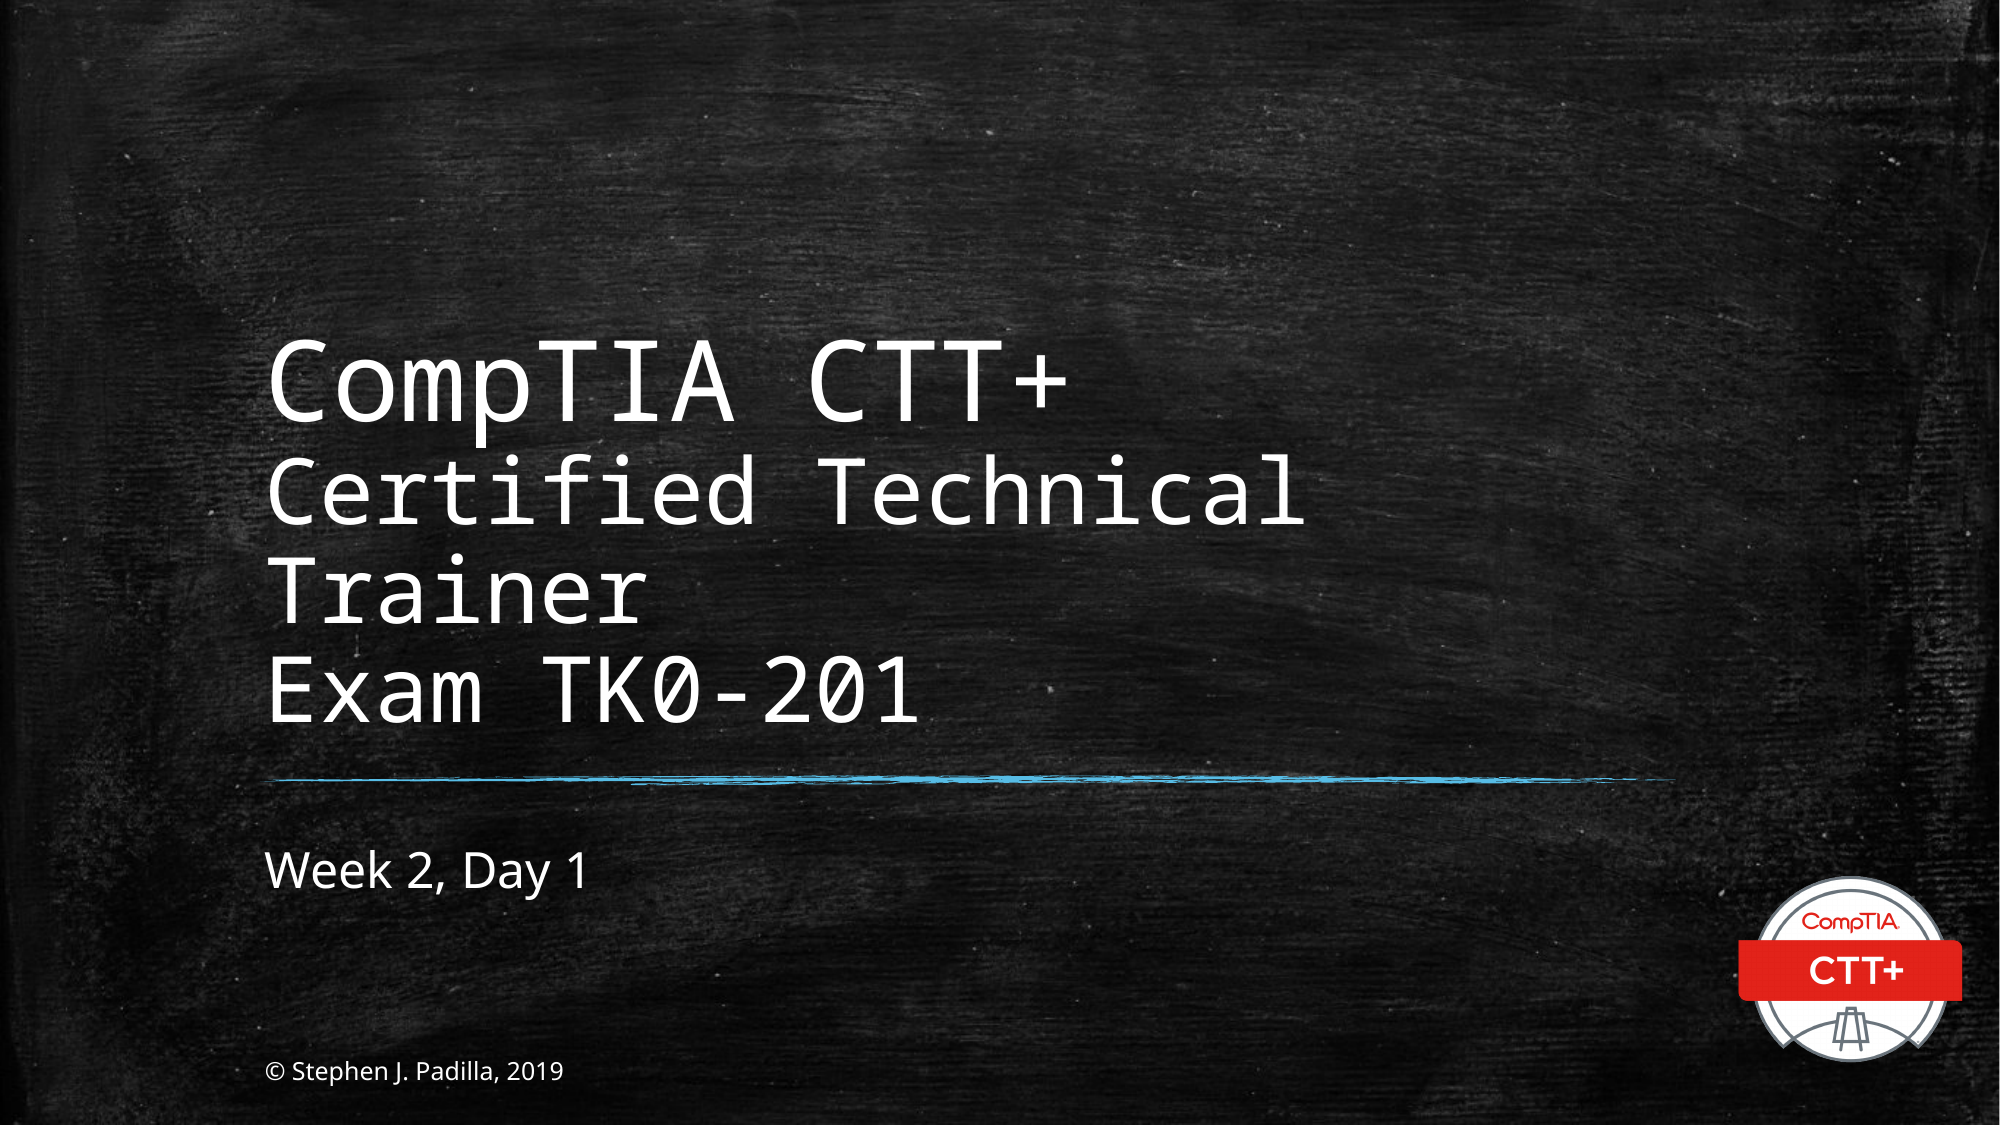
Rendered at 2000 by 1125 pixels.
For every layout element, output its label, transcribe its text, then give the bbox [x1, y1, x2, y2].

title CompTIA CTT+ Certified Technical Trainer Exam TK0-201 [249, 312, 1750, 750]
picture [1699, 824, 2000, 1125]
subtitle Week 2, Day 1 [249, 837, 1699, 1013]
footer © Stephen J. Padilla, 2019 [249, 1050, 1288, 1096]
